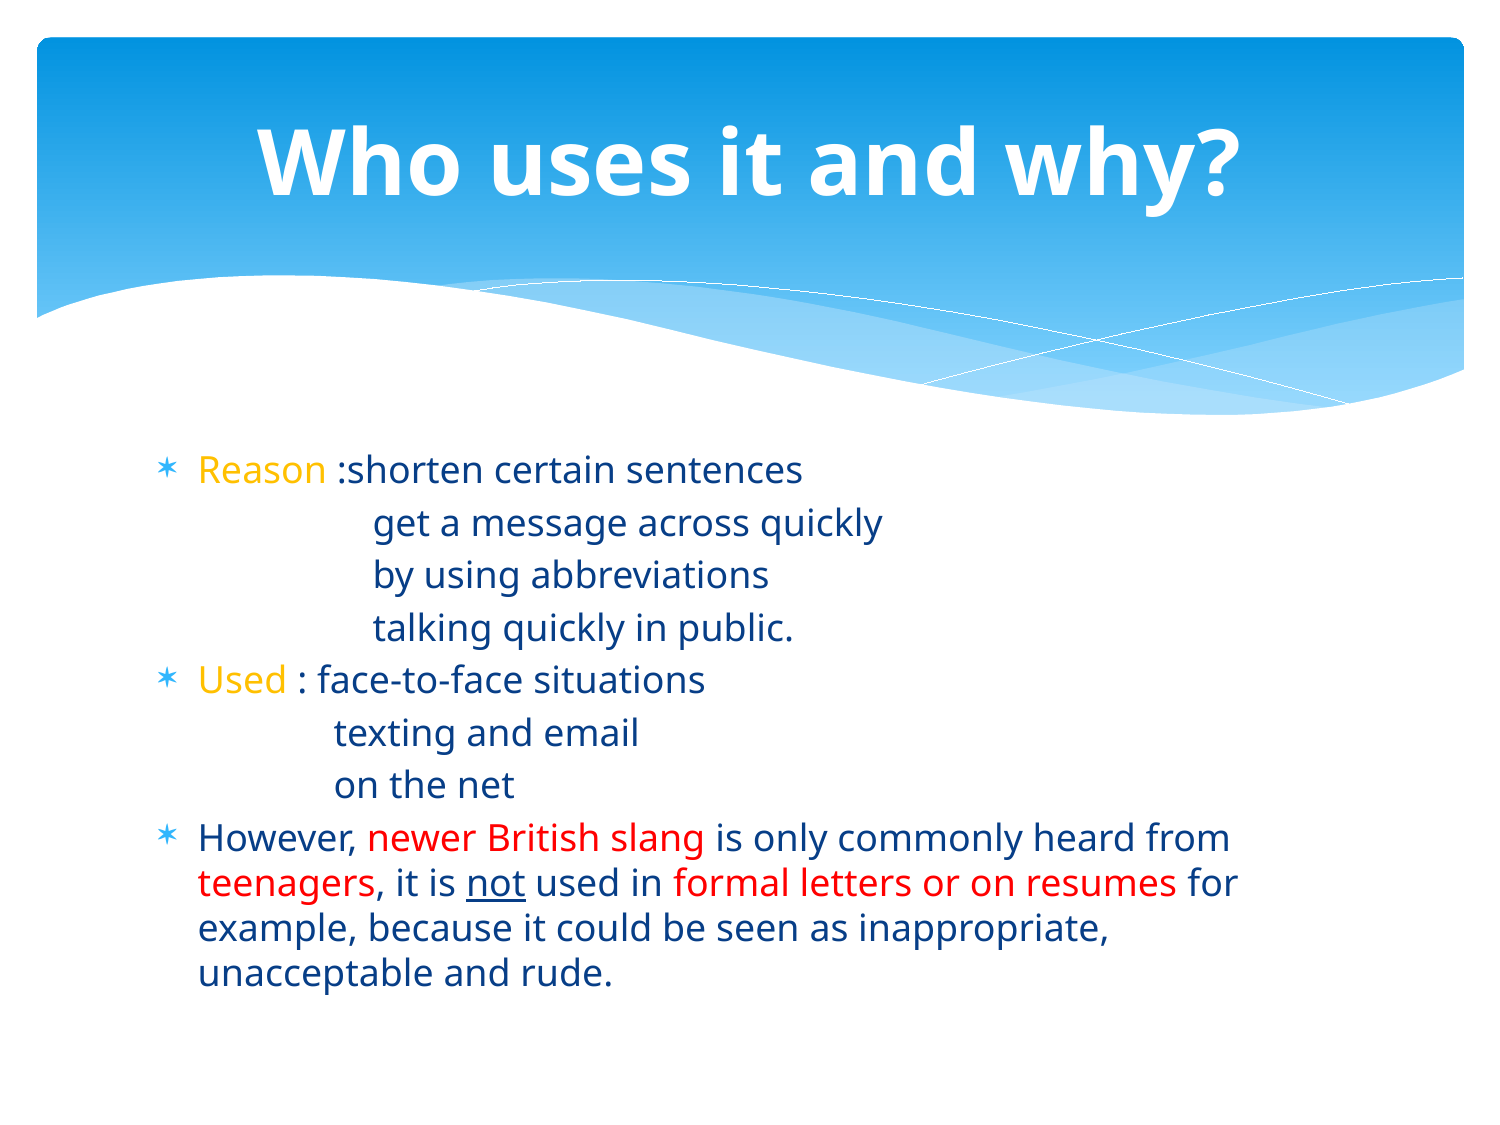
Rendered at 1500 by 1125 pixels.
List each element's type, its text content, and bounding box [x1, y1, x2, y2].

title Who uses it and why? [75, 55, 1425, 261]
list Reason :shorten certain sentences get a message across quickly by using abbreviations talking quickly in public. Used : face-to-face situations texting and email on the net However, newer British slang is only commonly heard from teenagers, it is not used in formal letters or on resumes for example, because it could be seen as inappropriate, unacceptable and rude. [143, 438, 1359, 1005]
